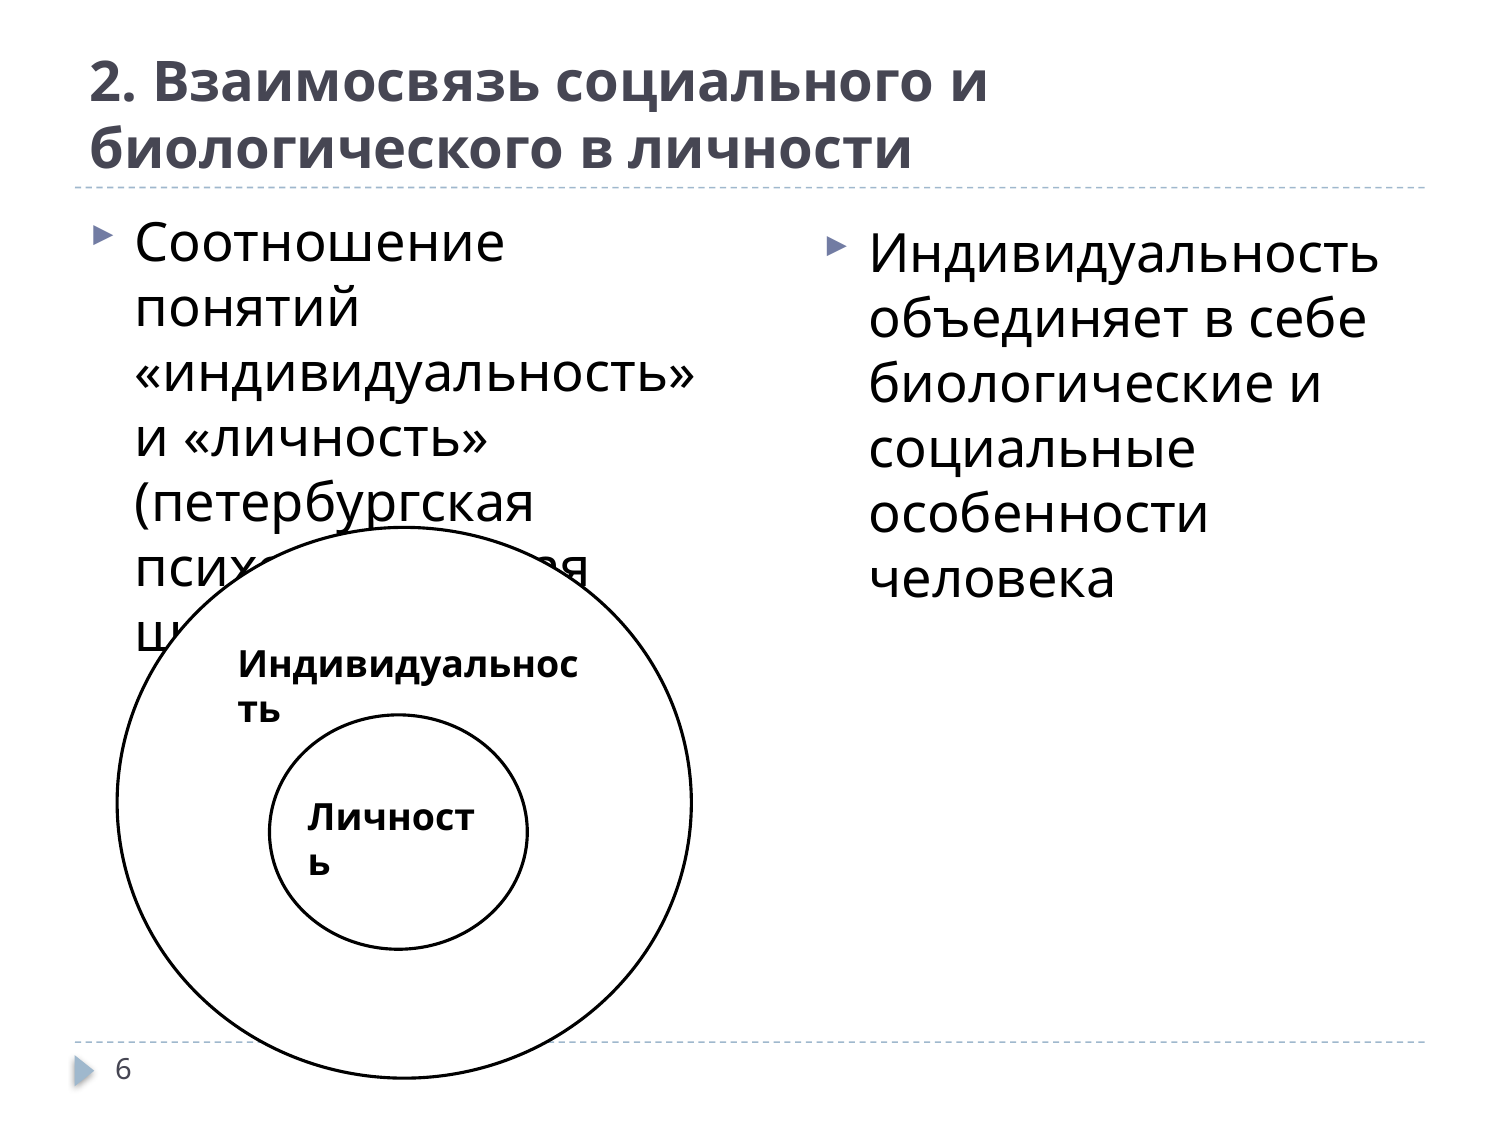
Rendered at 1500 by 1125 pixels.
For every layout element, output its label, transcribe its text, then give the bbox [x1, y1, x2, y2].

text_box Индивидуальность [222, 632, 610, 738]
text_box Л [267, 713, 529, 951]
list Соотношение понятий «индивидуальность» и «личность» (петербургская психологическая школа) [75, 200, 738, 1010]
title 2. Взаимосвязь социального и биологического в личности [75, 37, 1425, 188]
slide_number 6 [100, 1042, 426, 1103]
text_box Личность [292, 785, 504, 890]
list Индивидуальность объединяет в себе биологические и социальные особенности человека [808, 210, 1472, 1021]
text_box [115, 525, 693, 1080]
